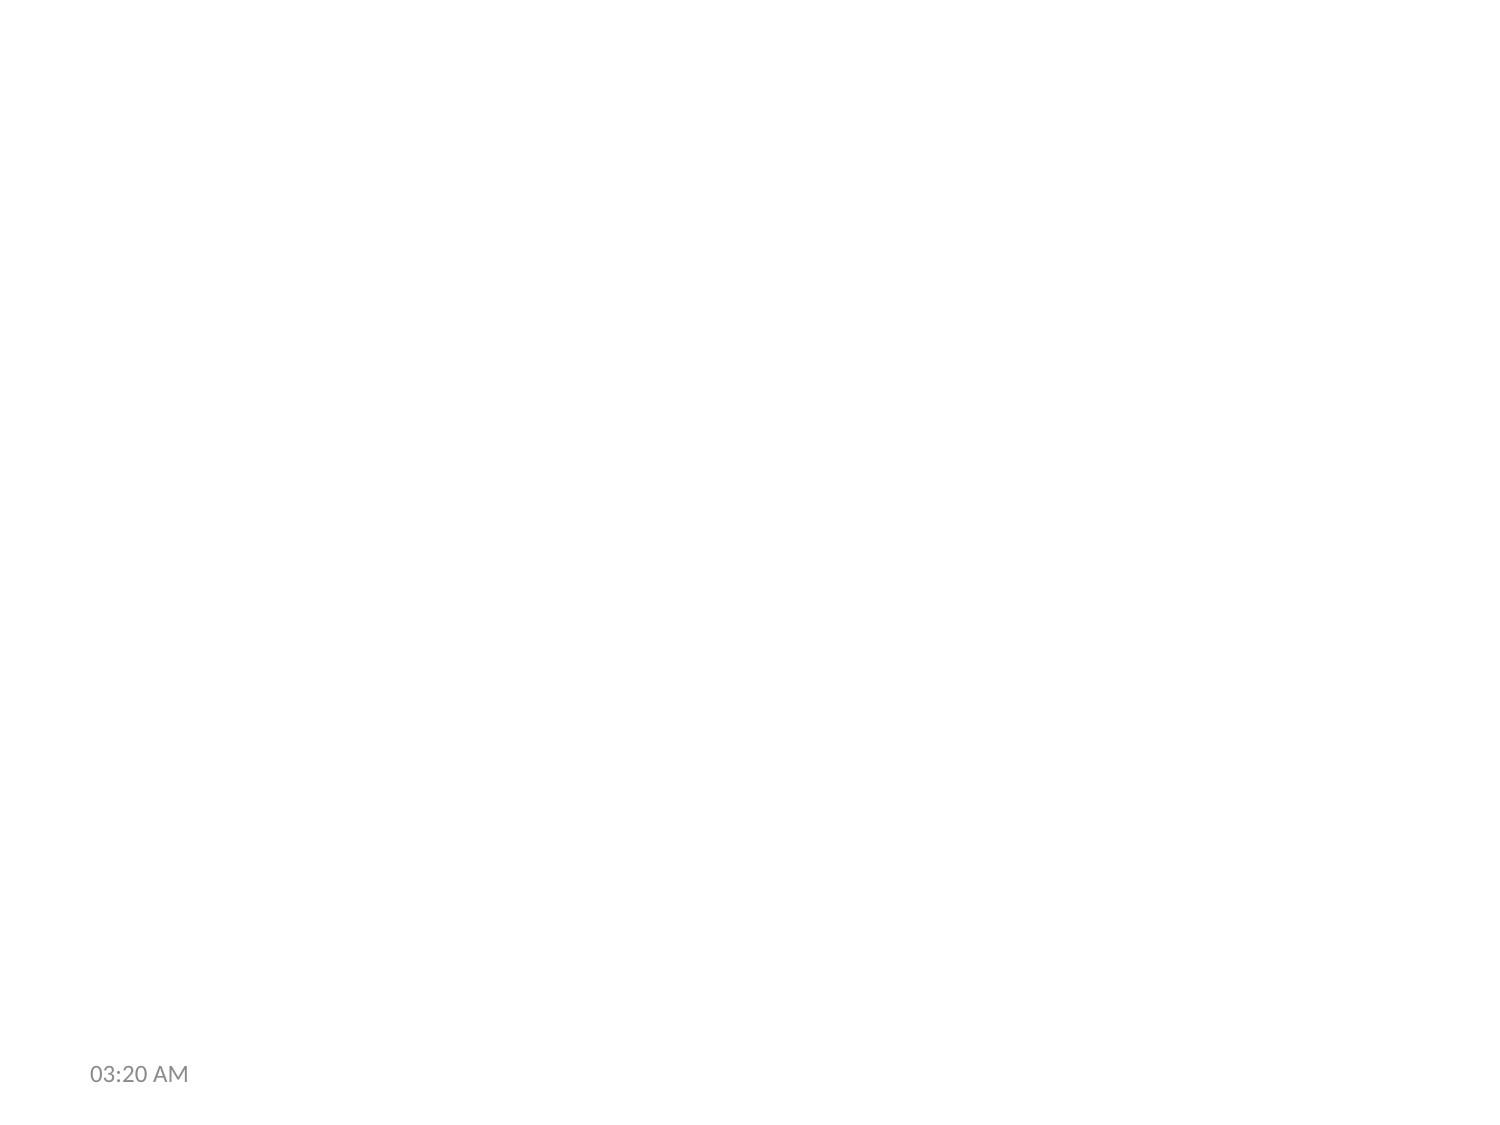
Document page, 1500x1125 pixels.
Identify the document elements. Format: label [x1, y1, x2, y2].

slide_number [75, 1042, 425, 1103]
